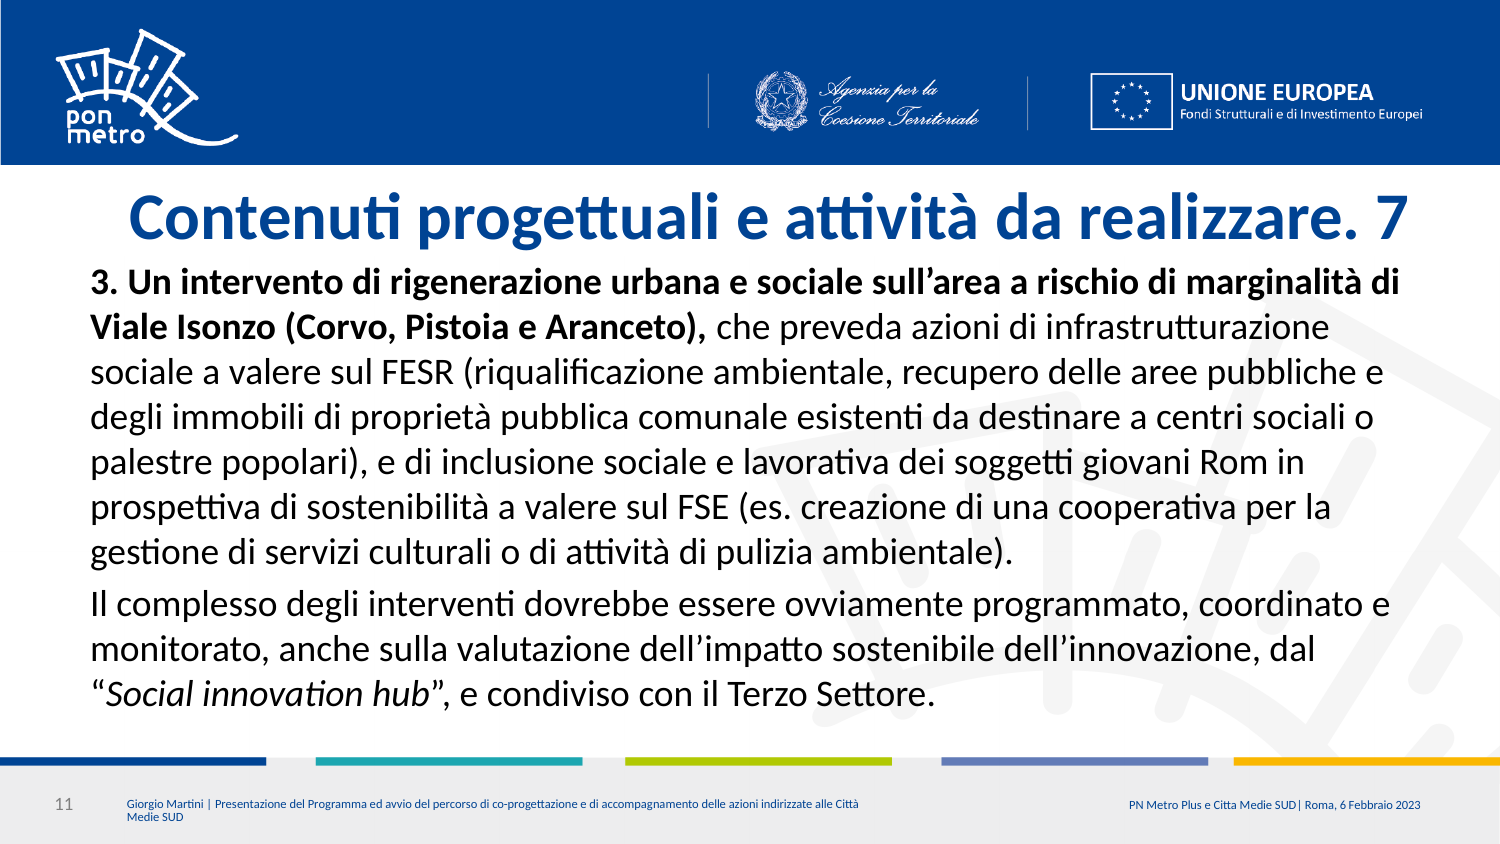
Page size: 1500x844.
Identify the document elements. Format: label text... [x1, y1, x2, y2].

picture [0, 256, 1500, 844]
picture [0, 0, 1500, 165]
title Contenuti progettuali e attività da realizzare. 7 [74, 185, 1426, 241]
list 3. Un intervento di rigenerazione urbana e sociale sull’area a rischio di marginalità di Viale Isonzo (Corvo, Pistoia e Aranceto), che preveda azioni di infrastrutturazione sociale a valere sul FESR (riqualificazione ambientale, recupero delle aree pubbliche e degli immobili di proprietà pubblica comunale esistenti da destinare a centri sociali o palestre popolari), e di inclusione sociale e lavorativa dei soggetti giovani Rom in prospettiva di sostenibilità a valere sul FSE (es. creazione di una cooperativa per la gestione di servizi culturali o di attività di pulizia ambientale). Il complesso degli interventi dovrebbe essere ovviamente programmato, coordinato e monitorato, anche sulla valutazione dell’impatto sostenibile dell’innovazione, dal “Social innovation hub”, e condiviso con il Terzo Settore. [74, 248, 1426, 724]
